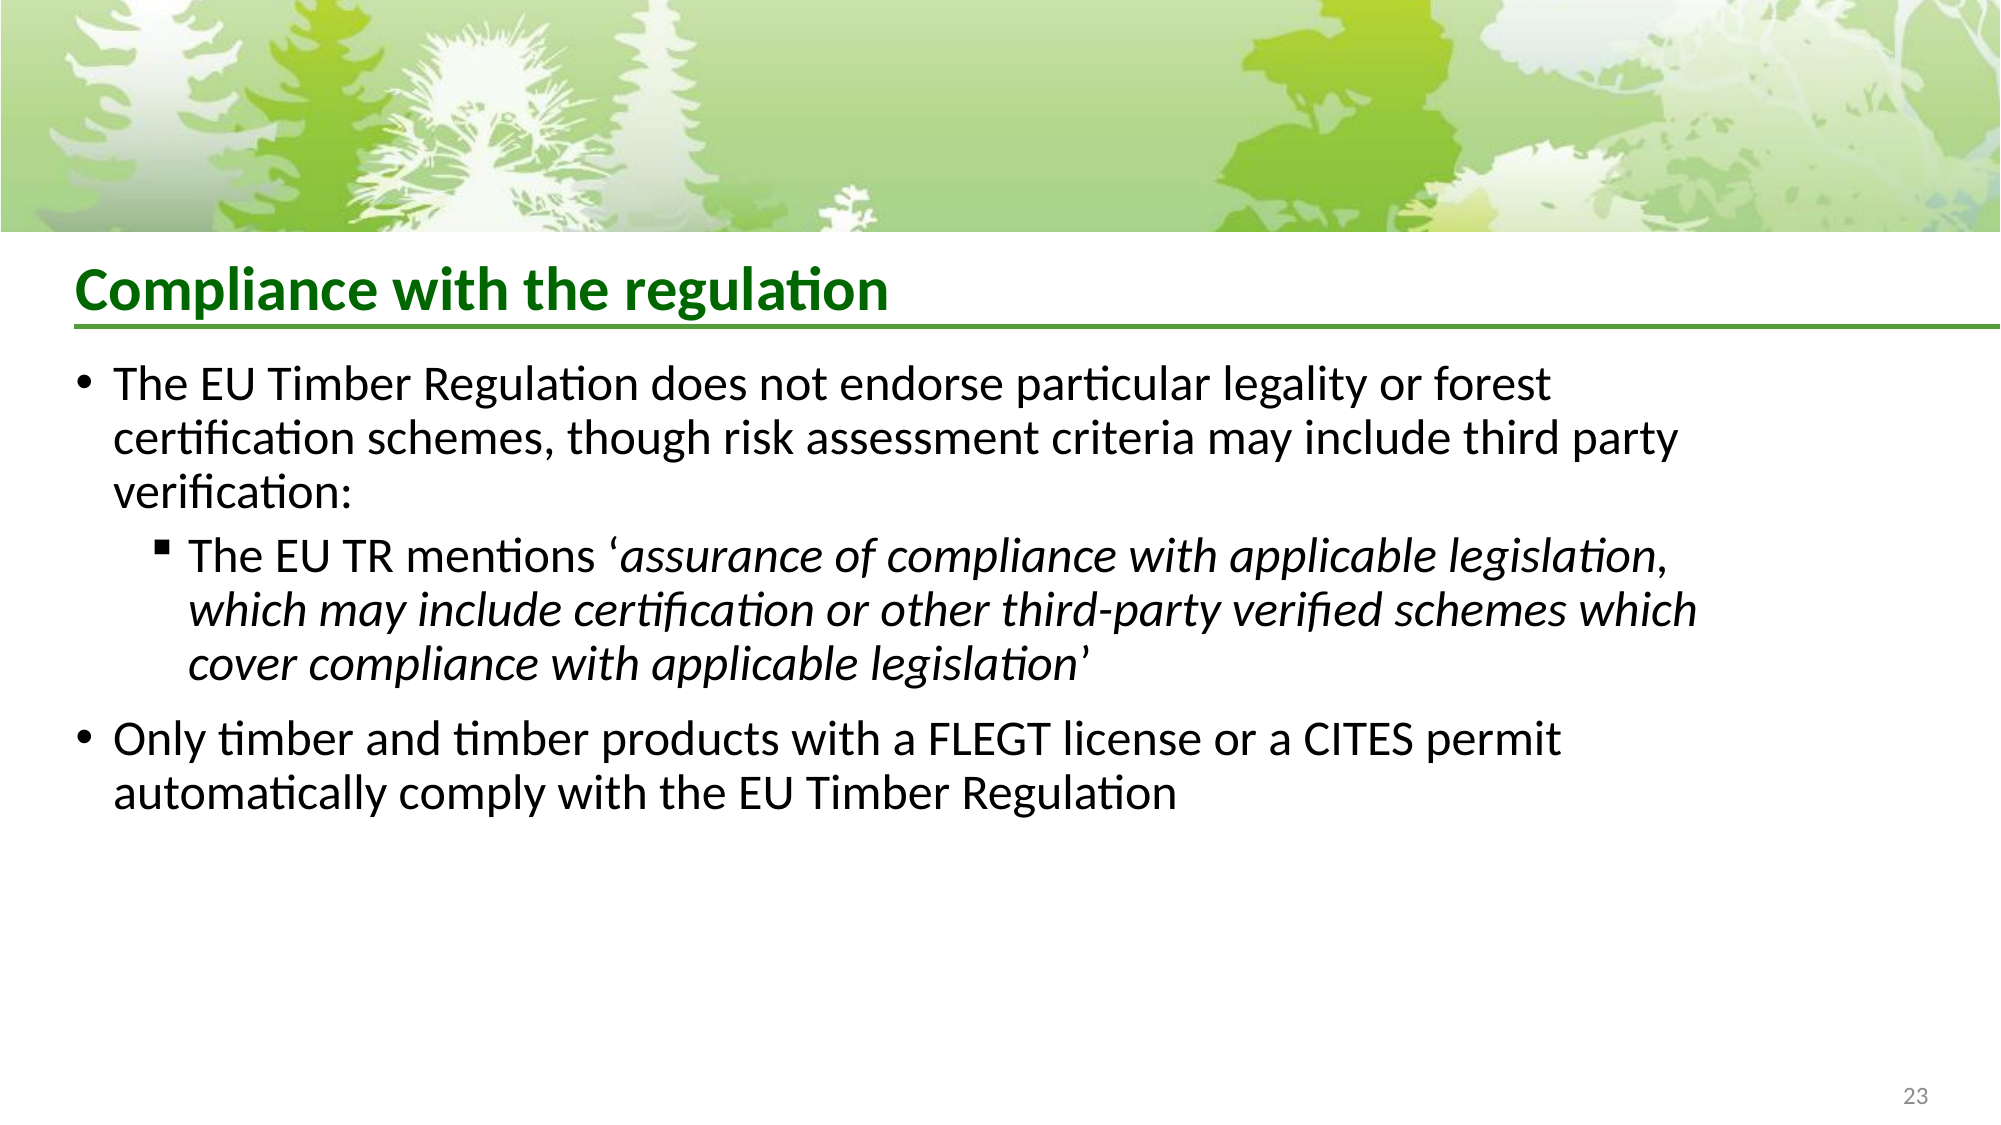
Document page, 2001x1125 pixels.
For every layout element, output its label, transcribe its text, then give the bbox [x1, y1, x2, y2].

slide_number 23 [1493, 1065, 1944, 1125]
list The EU Timber Regulation does not endorse particular legality or forest certification schemes, though risk assessment criteria may include third party verification: The EU TR mentions ‘assurance of compliance with applicable legislation, which may include certification or other third-party verified schemes which cover compliance with applicable legislation’ Only timber and timber products with a FLEGT license or a CITES permit automatically comply with the EU Timber Regulation [60, 349, 1715, 1125]
title Compliance with the regulation [60, 196, 1411, 349]
picture [0, 0, 2000, 232]
